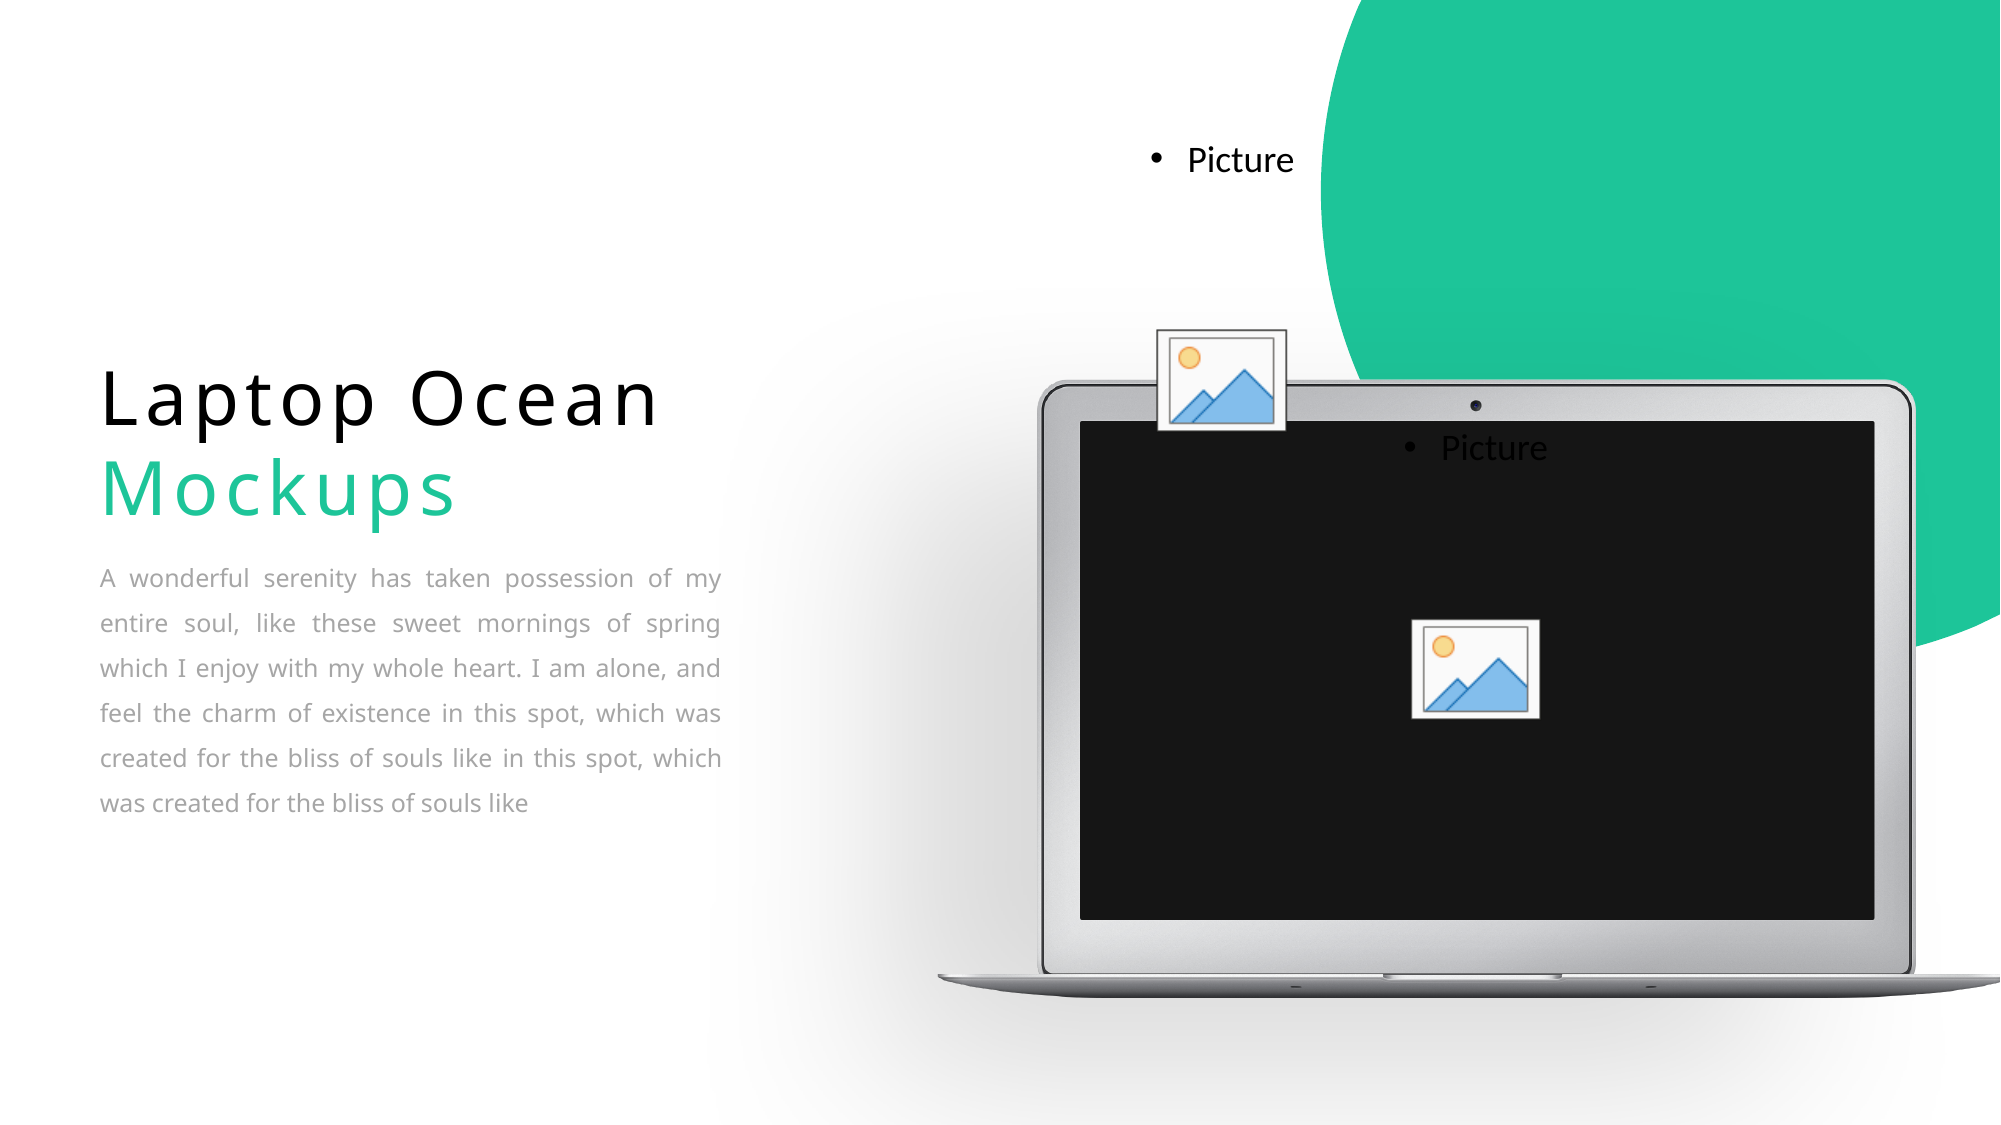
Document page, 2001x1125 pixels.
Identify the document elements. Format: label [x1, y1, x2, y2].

text_box [1323, 0, 2000, 371]
text_box [85, 342, 799, 778]
picture [823, 132, 2000, 1013]
